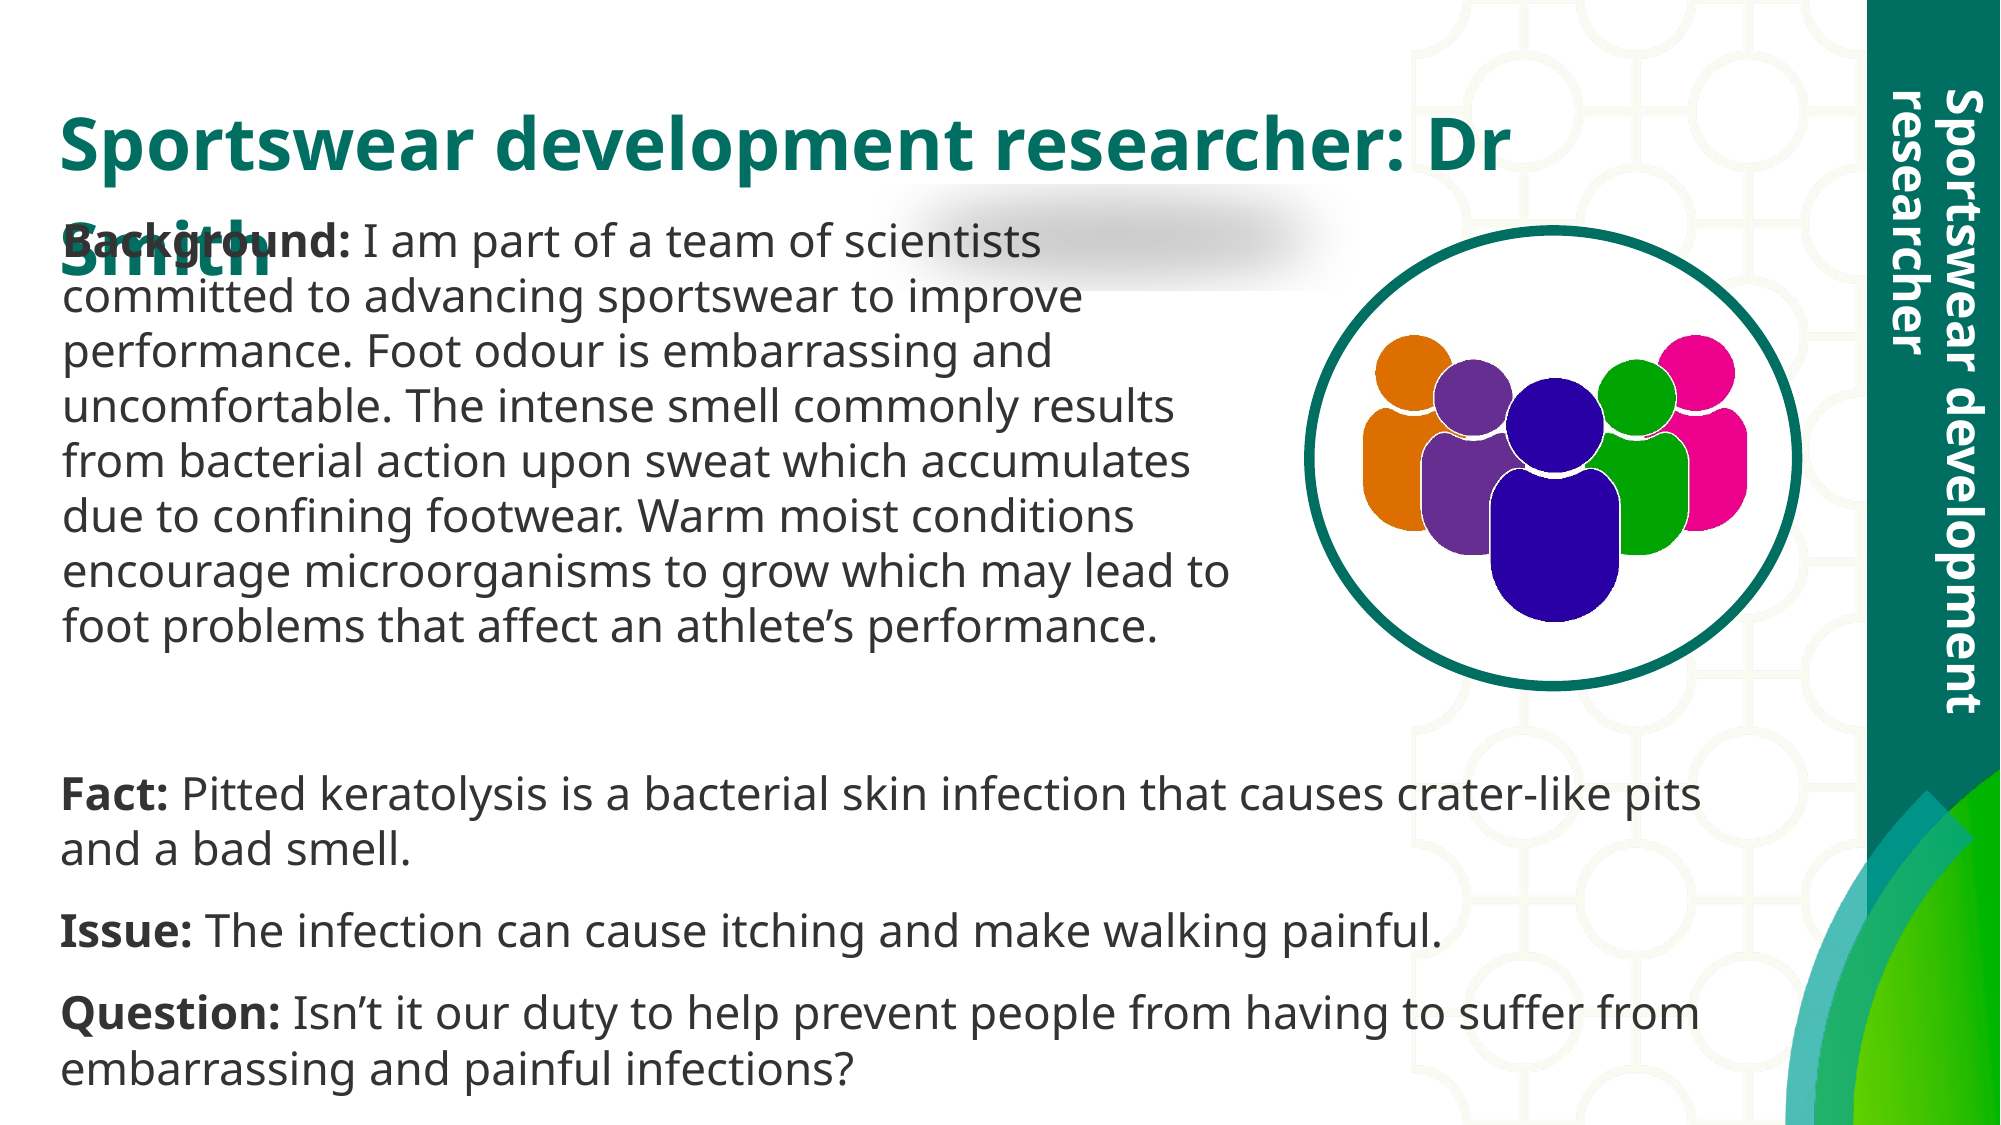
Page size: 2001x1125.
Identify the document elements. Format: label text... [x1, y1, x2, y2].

text_box Sportswear development researcher [1858, 88, 1965, 768]
text_box Background: I am part of a team of scientists committed to advancing sportswear to improve performance. Foot odour is embarrassing and uncomfortable. The intense smell commonly results from bacterial action upon sweat which accumulates due to confining footwear. Warm moist conditions encourage microorganisms to grow which may lead to foot problems that affect an athlete’s performance. [47, 203, 1248, 704]
picture [1309, 0, 2001, 1125]
list Fact: Pitted keratolysis is a bacterial skin infection that causes crater-like pits and a bad smell. Issue: The infection can cause itching and make walking painful. Question: Isn’t it our duty to help prevent people from having to suffer from embarrassing and painful infections? [59, 764, 1777, 1125]
title Sportswear development researcher: Dr Smith [59, 79, 1714, 153]
